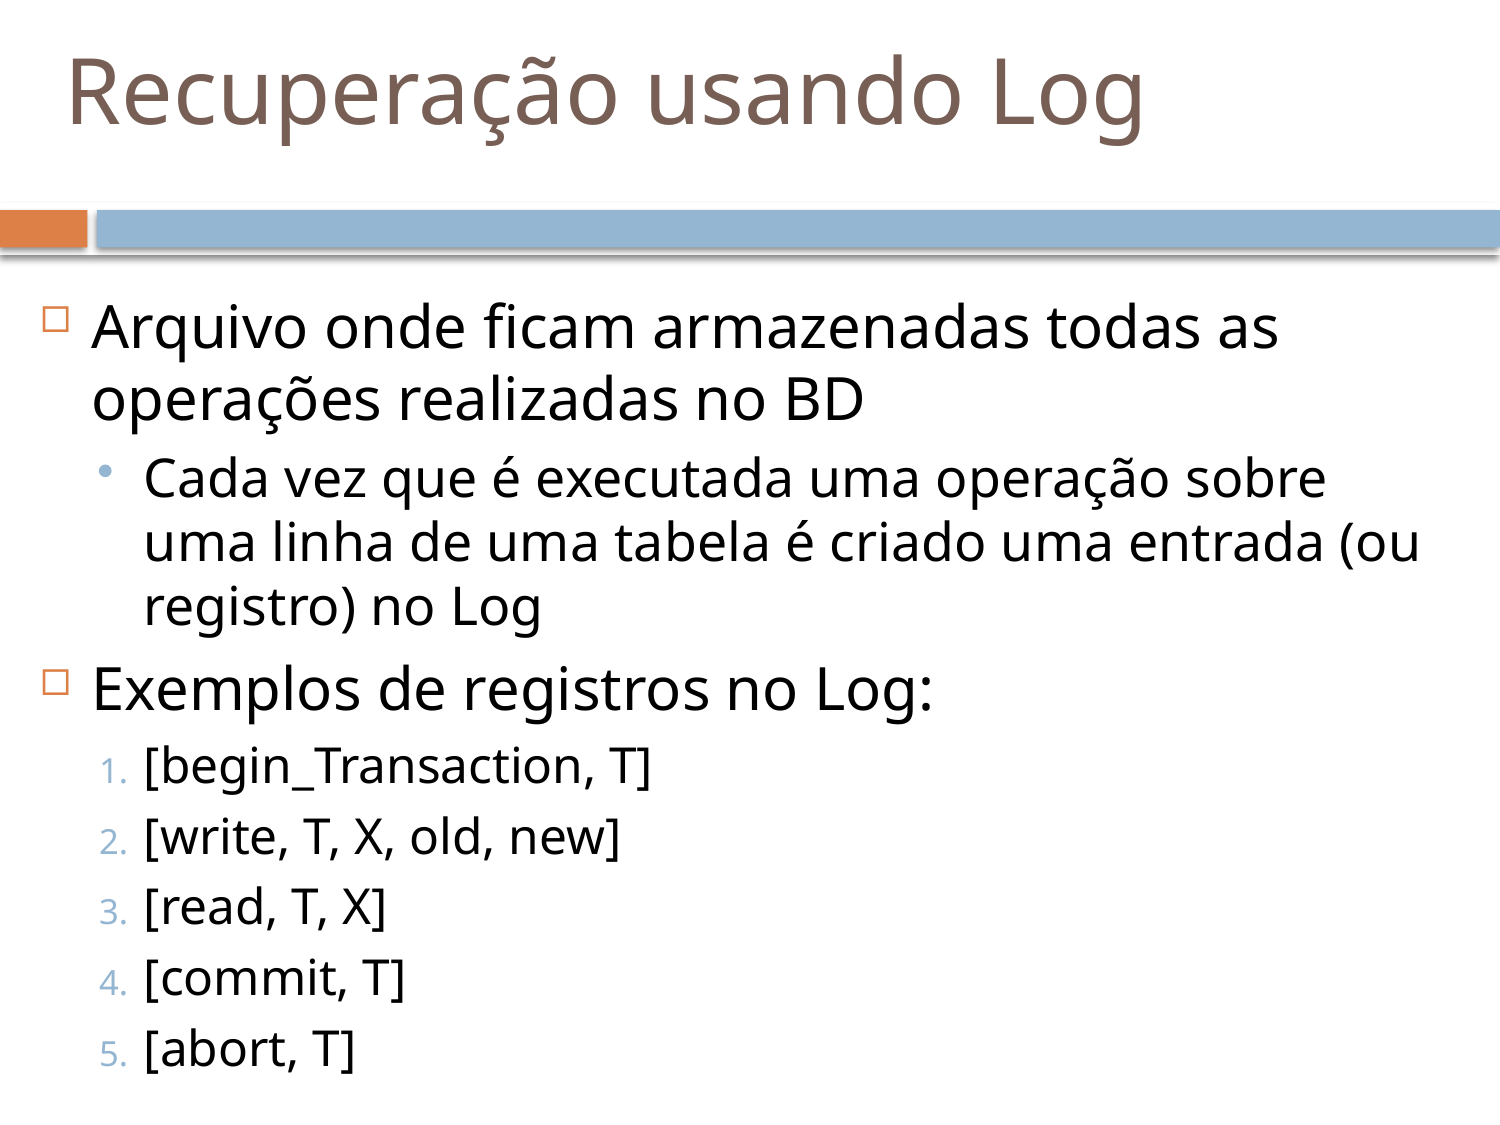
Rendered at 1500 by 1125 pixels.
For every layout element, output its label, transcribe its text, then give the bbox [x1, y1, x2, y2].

list Arquivo onde ficam armazenadas todas as operações realizadas no BD Cada vez que é executada uma operação sobre uma linha de uma tabela é criado uma entrada (ou registro) no Log Exemplos de registros no Log: [begin_Transaction, T] [write, T, X, old, new] [read, T, X] [commit, T] [abort, T] [24, 281, 1463, 1088]
title Recuperação usando Log [50, 24, 1450, 150]
